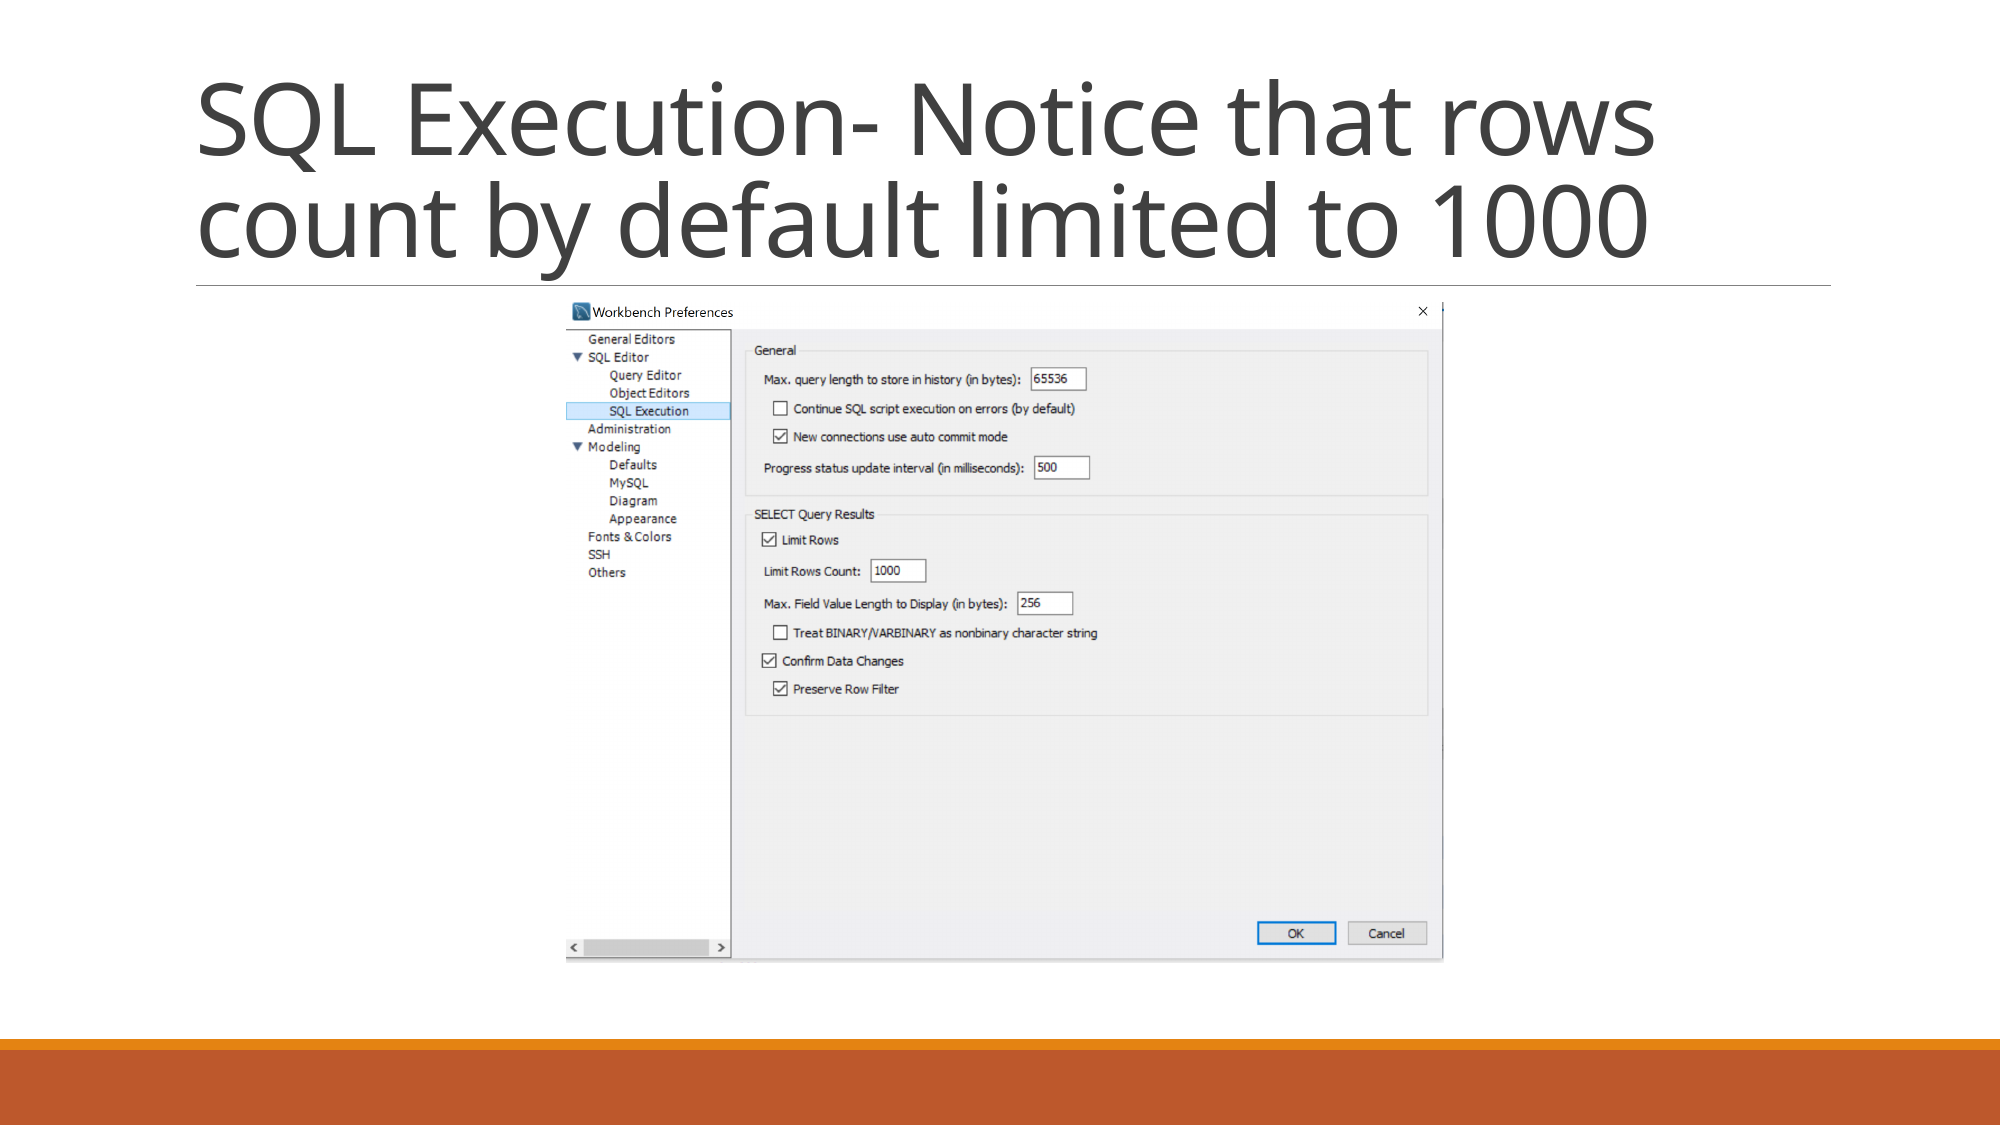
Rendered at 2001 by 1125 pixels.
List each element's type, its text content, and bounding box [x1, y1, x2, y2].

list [565, 302, 1444, 964]
title SQL Execution- Notice that rows count by default limited to 1000 [180, 47, 1830, 285]
